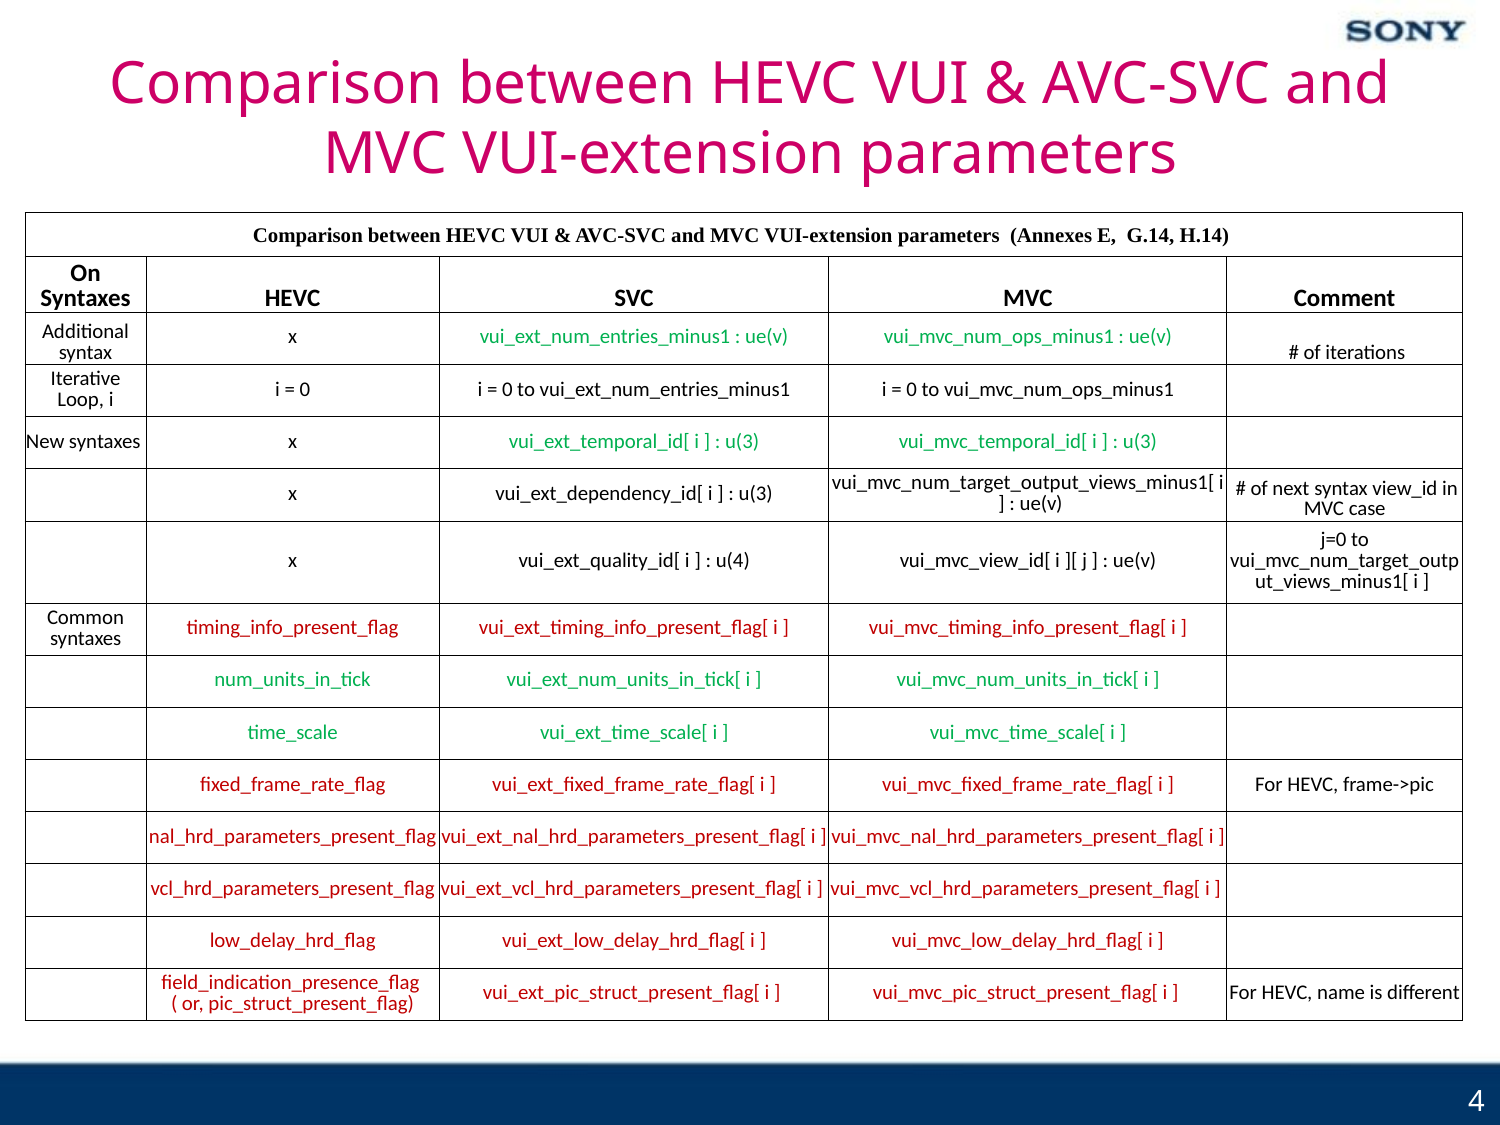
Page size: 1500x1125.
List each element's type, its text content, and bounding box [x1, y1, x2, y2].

table_cell [1227, 656, 1462, 707]
table_cell [1227, 708, 1462, 759]
table_cell On Syntaxes [26, 257, 146, 312]
table_cell # of next syntax view_id in MVC case [1227, 469, 1462, 521]
table_cell [1227, 917, 1462, 968]
table_cell vui_ext_nal_hrd_parameters_present_flag[ i ] [440, 812, 828, 863]
table_cell time_scale [147, 708, 439, 759]
table_cell vui_mvc_vcl_hrd_parameters_present_flag[ i ] [829, 864, 1226, 916]
table_cell [1227, 365, 1462, 416]
table_cell vui_mvc_low_delay_hrd_flag[ i ] [829, 917, 1226, 968]
table_cell x [147, 313, 439, 364]
table_cell vui_mvc_num_target_output_views_minus1[ i ] : ue(v) [829, 469, 1226, 521]
table_cell vui_ext_dependency_id[ i ] : u(3) [440, 469, 828, 521]
table_cell MVC [829, 257, 1226, 312]
table_cell x [147, 522, 439, 603]
table_cell [26, 708, 146, 759]
table_cell nal_hrd_parameters_present_flag [147, 812, 439, 863]
table_cell i = 0 to vui_ext_num_entries_minus1 [440, 365, 828, 416]
table_header Comparison between HEVC VUI & AVC-SVC and MVC VUI-extension parameters (Annexes E, G.14, H.14) [26, 213, 1462, 256]
table_cell Comment [1227, 257, 1462, 312]
table_cell vcl_hrd_parameters_present_flag [147, 864, 439, 916]
table_cell vui_ext_timing_info_present_flag[ i ] [440, 604, 828, 655]
table_cell x [147, 469, 439, 521]
table_cell Iterative Loop, i [26, 365, 146, 416]
table_cell i = 0 to vui_mvc_num_ops_minus1 [829, 365, 1226, 416]
table_cell vui_ext_num_units_in_tick[ i ] [440, 656, 828, 707]
table_cell vui_mvc_pic_struct_present_flag[ i ] [829, 969, 1226, 1020]
table_cell # of iterations [1227, 313, 1462, 364]
table_cell For HEVC, name is different [1227, 969, 1462, 1020]
table_cell [1227, 864, 1462, 916]
table_cell [26, 812, 146, 863]
title Comparison between HEVC VUI & AVC-SVC and MVC VUI-extension parameters [49, 36, 1451, 194]
table_cell [26, 656, 146, 707]
table_cell SVC [440, 257, 828, 312]
table_cell fixed_frame_rate_flag [147, 760, 439, 811]
table_cell vui_ext_vcl_hrd_parameters_present_flag[ i ] [440, 864, 828, 916]
table_cell [26, 969, 146, 1020]
slide_number 4 [1224, 1074, 1500, 1125]
table_cell Additional syntax [26, 313, 146, 364]
table_cell vui_ext_fixed_frame_rate_flag[ i ] [440, 760, 828, 811]
table_cell i = 0 [147, 365, 439, 416]
table_cell low_delay_hrd_flag [147, 917, 439, 968]
table_cell [1227, 604, 1462, 655]
table_cell [26, 522, 146, 603]
table_cell [1227, 812, 1462, 863]
table_cell [26, 469, 146, 521]
table_cell New syntaxes [26, 417, 146, 468]
picture [0, 0, 1500, 1125]
table_cell [26, 864, 146, 916]
table_cell vui_mvc_timing_info_present_flag[ i ] [829, 604, 1226, 655]
table_cell For HEVC, frame->pic [1227, 760, 1462, 811]
table_cell vui_ext_num_entries_minus1 : ue(v) [440, 313, 828, 364]
table_cell vui_mvc_time_scale[ i ] [829, 708, 1226, 759]
table_cell timing_info_present_flag [147, 604, 439, 655]
table_cell vui_mvc_num_ops_minus1 : ue(v) [829, 313, 1226, 364]
table_cell vui_ext_low_delay_hrd_flag[ i ] [440, 917, 828, 968]
table_cell vui_ext_quality_id[ i ] : u(4) [440, 522, 828, 603]
table_cell field_indication_presence_flag ( or, pic_struct_present_flag) [147, 969, 439, 1020]
table_cell vui_mvc_nal_hrd_parameters_present_flag[ i ] [829, 812, 1226, 863]
table_cell [26, 760, 146, 811]
table_cell vui_ext_temporal_id[ i ] : u(3) [440, 417, 828, 468]
table_cell vui_mvc_fixed_frame_rate_flag[ i ] [829, 760, 1226, 811]
table_cell Common syntaxes [26, 604, 146, 655]
table_cell [26, 917, 146, 968]
table_cell vui_ext_time_scale[ i ] [440, 708, 828, 759]
table_cell vui_mvc_view_id[ i ][ j ] : ue(v) [829, 522, 1226, 603]
table_cell [1227, 417, 1462, 468]
table_cell num_units_in_tick [147, 656, 439, 707]
table_cell j=0 to vui_mvc_num_target_output_views_minus1[ i ] [1227, 522, 1462, 603]
table_cell HEVC [147, 257, 439, 312]
table_cell vui_ext_pic_struct_present_flag[ i ] [440, 969, 828, 1020]
table_cell vui_mvc_temporal_id[ i ] : u(3) [829, 417, 1226, 468]
table_cell vui_mvc_num_units_in_tick[ i ] [829, 656, 1226, 707]
table_cell x [147, 417, 439, 468]
